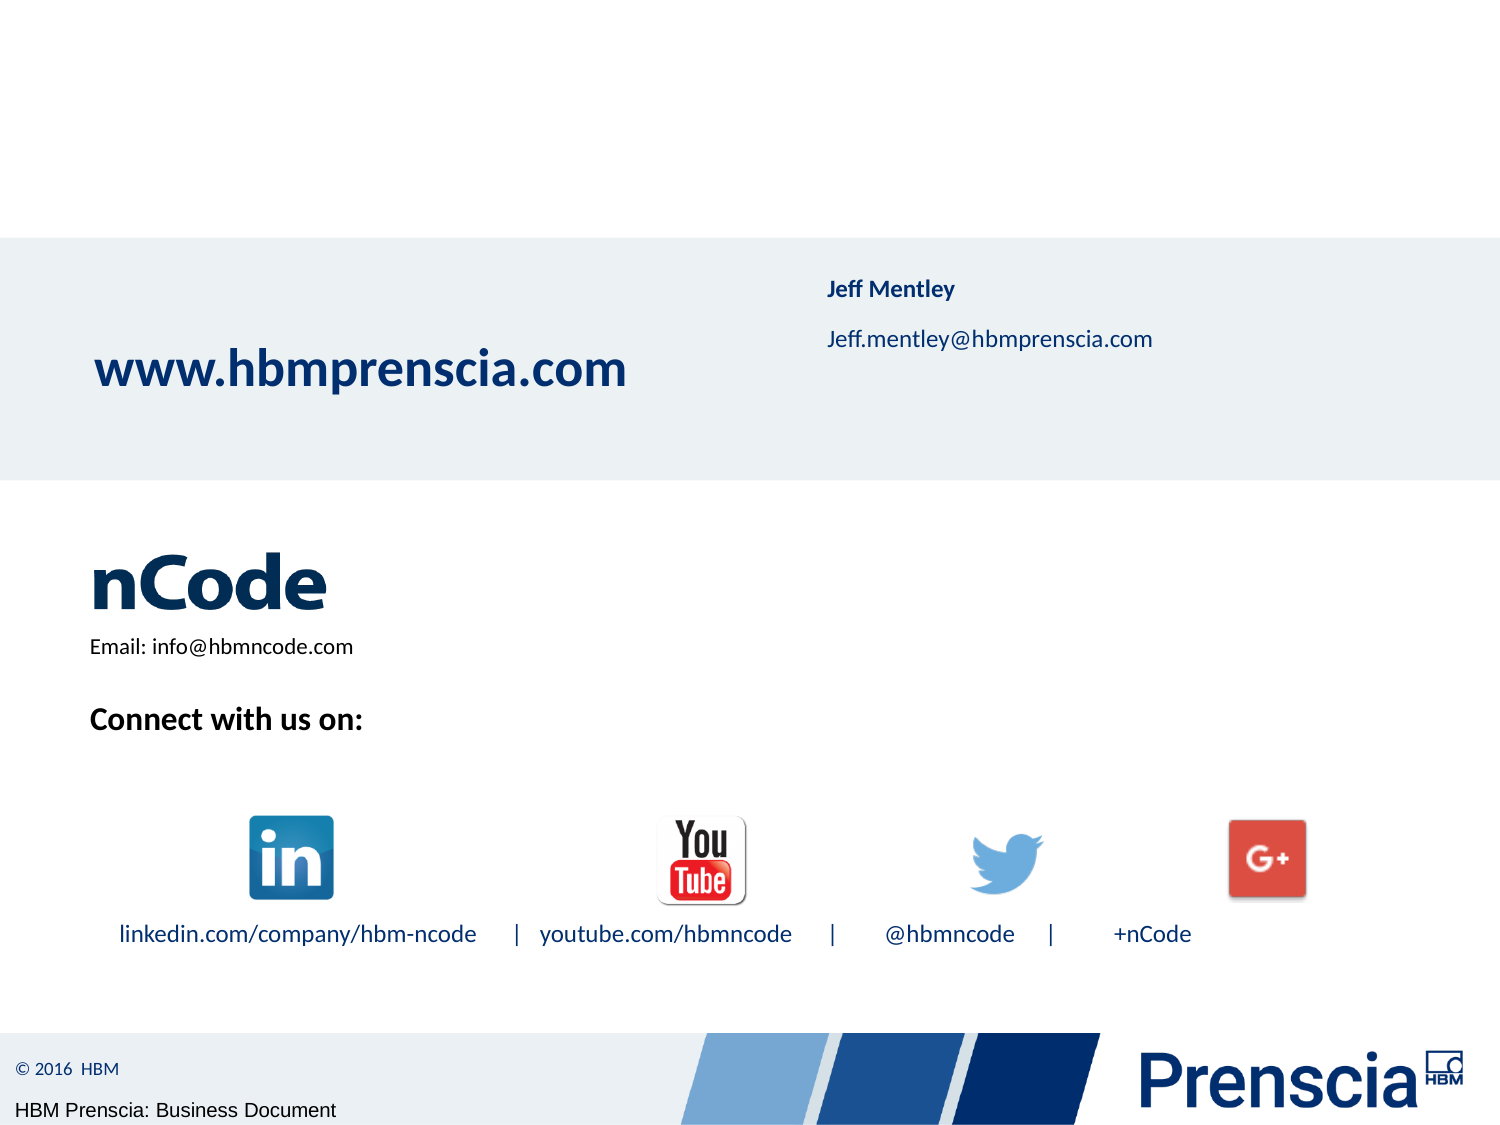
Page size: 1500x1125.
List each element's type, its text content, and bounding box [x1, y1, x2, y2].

picture [0, 1033, 1500, 1125]
text_box Email: info@hbmncode.com [75, 624, 770, 689]
picture [66, 524, 354, 637]
picture [1224, 815, 1312, 903]
picture [924, 785, 1083, 936]
text_box Connect with us on: linkedin.com/company/hbm-ncode | youtube.com/hbmncode | @hbmncode | +nCode [66, 689, 1404, 955]
list Jeff Mentley Jeff.mentley@hbmprenscia.com [812, 249, 1388, 472]
picture [655, 814, 748, 907]
picture [245, 810, 337, 903]
